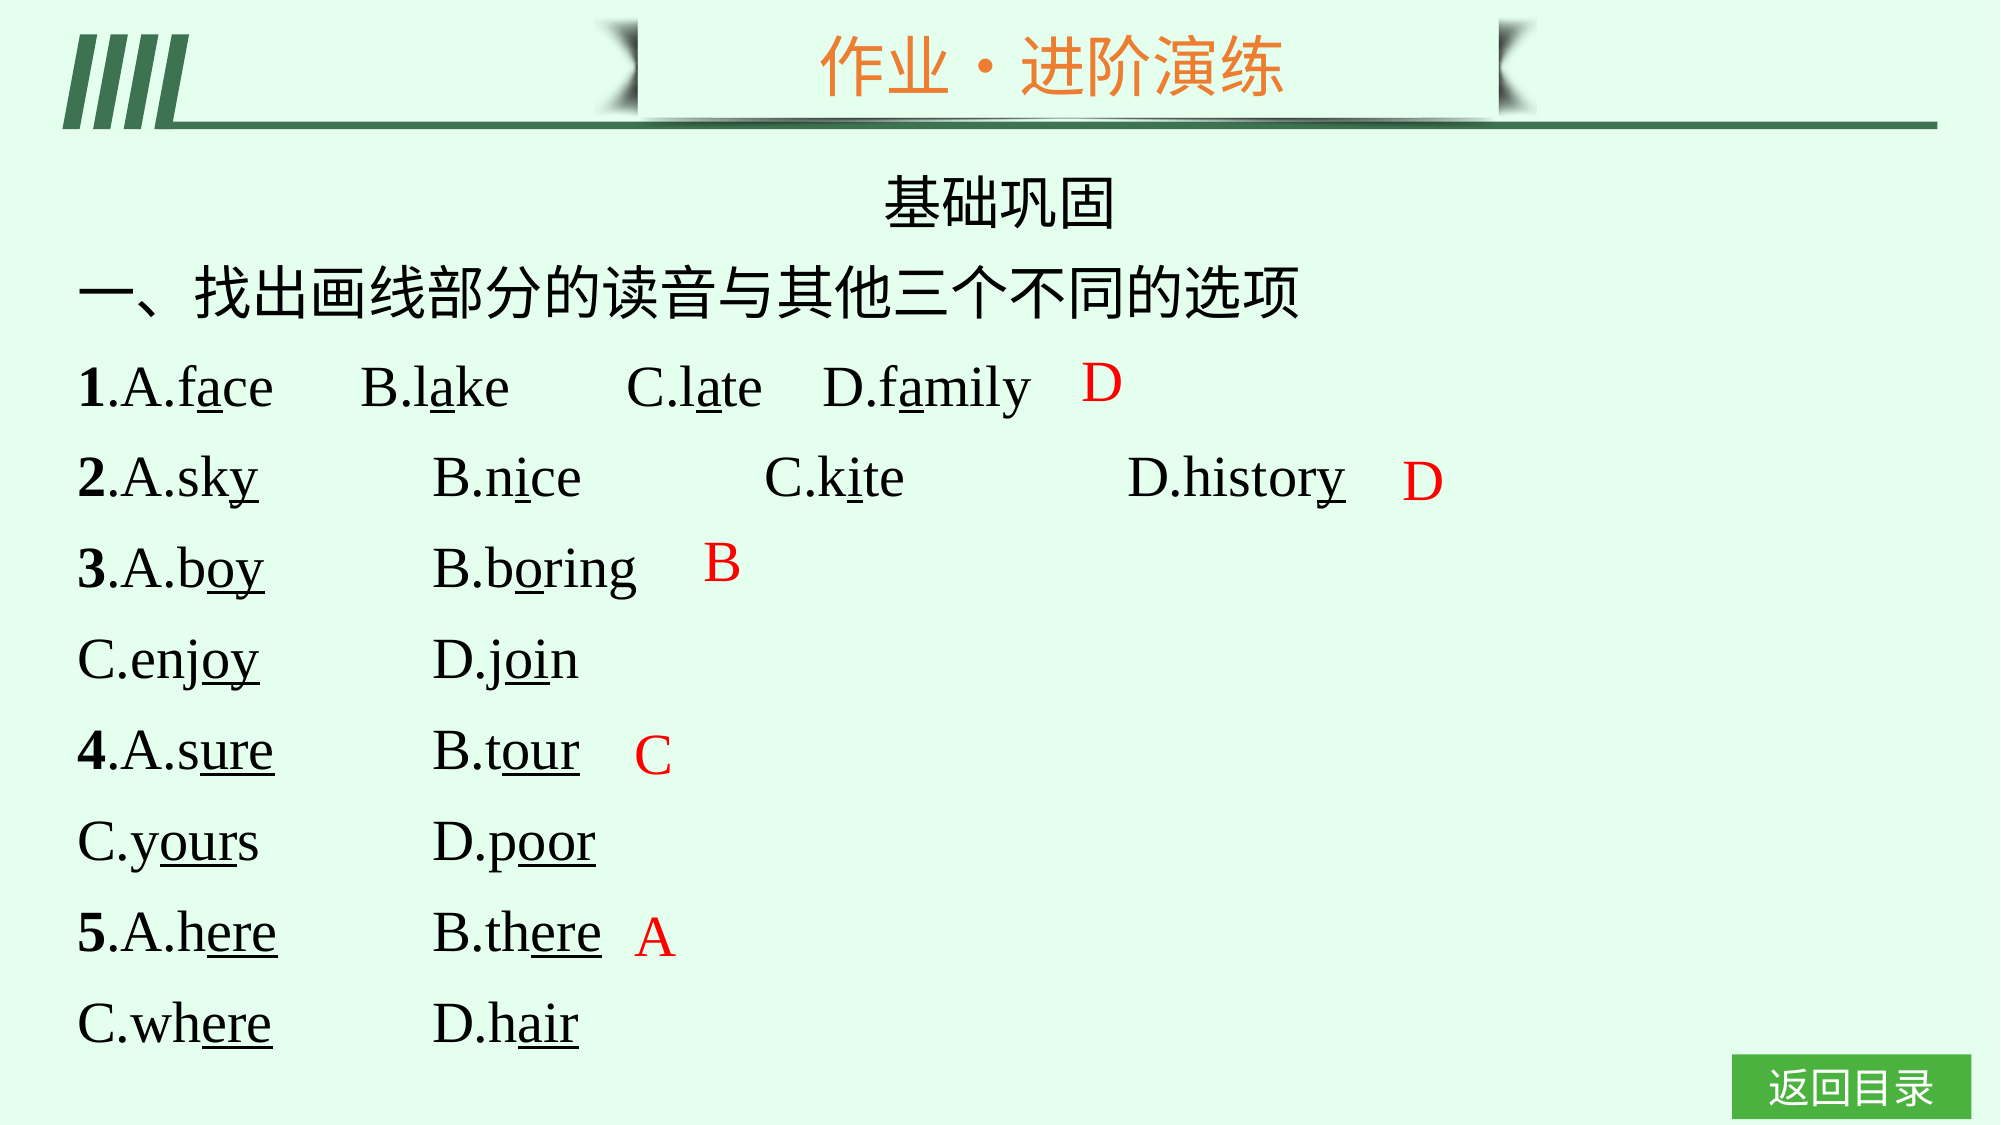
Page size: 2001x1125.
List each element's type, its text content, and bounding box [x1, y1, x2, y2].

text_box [62, 34, 1938, 130]
text_box D [1066, 335, 1138, 421]
text_box A [619, 890, 692, 976]
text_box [594, 16, 1537, 127]
text_box C [619, 709, 688, 794]
text_box 基础巩固 一、找出画线部分的读音与其他三个不同的选项 1.A.face B.lake C.late D.family 2.A.sky B.nice C.kite D.history 3.A.boy B.boring C.enjoy D.join 4.A.sure B.tour C.yours D.poor 5.A.here B.there C.where D.hair [62, 137, 1938, 1062]
text_box D [1388, 435, 1460, 520]
text_box B [688, 515, 758, 601]
